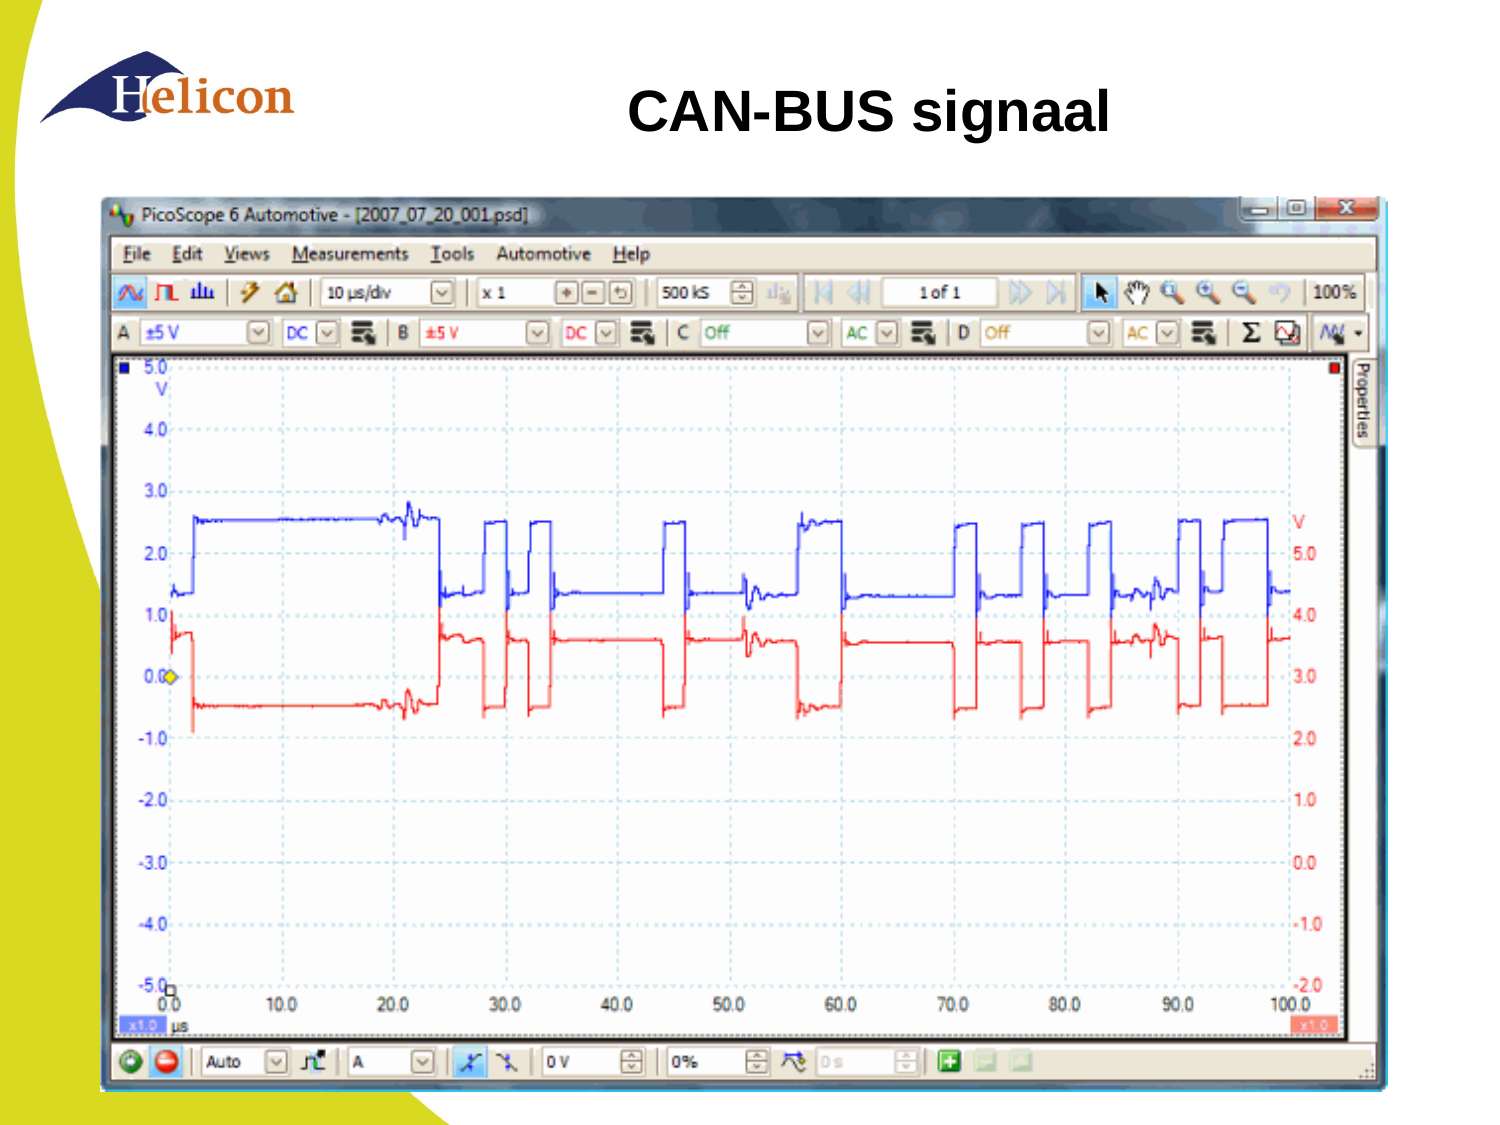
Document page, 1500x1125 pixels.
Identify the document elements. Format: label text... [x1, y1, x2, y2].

picture [0, 0, 1500, 1125]
title CAN-BUS signaal [324, 54, 1415, 161]
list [100, 196, 1389, 1092]
